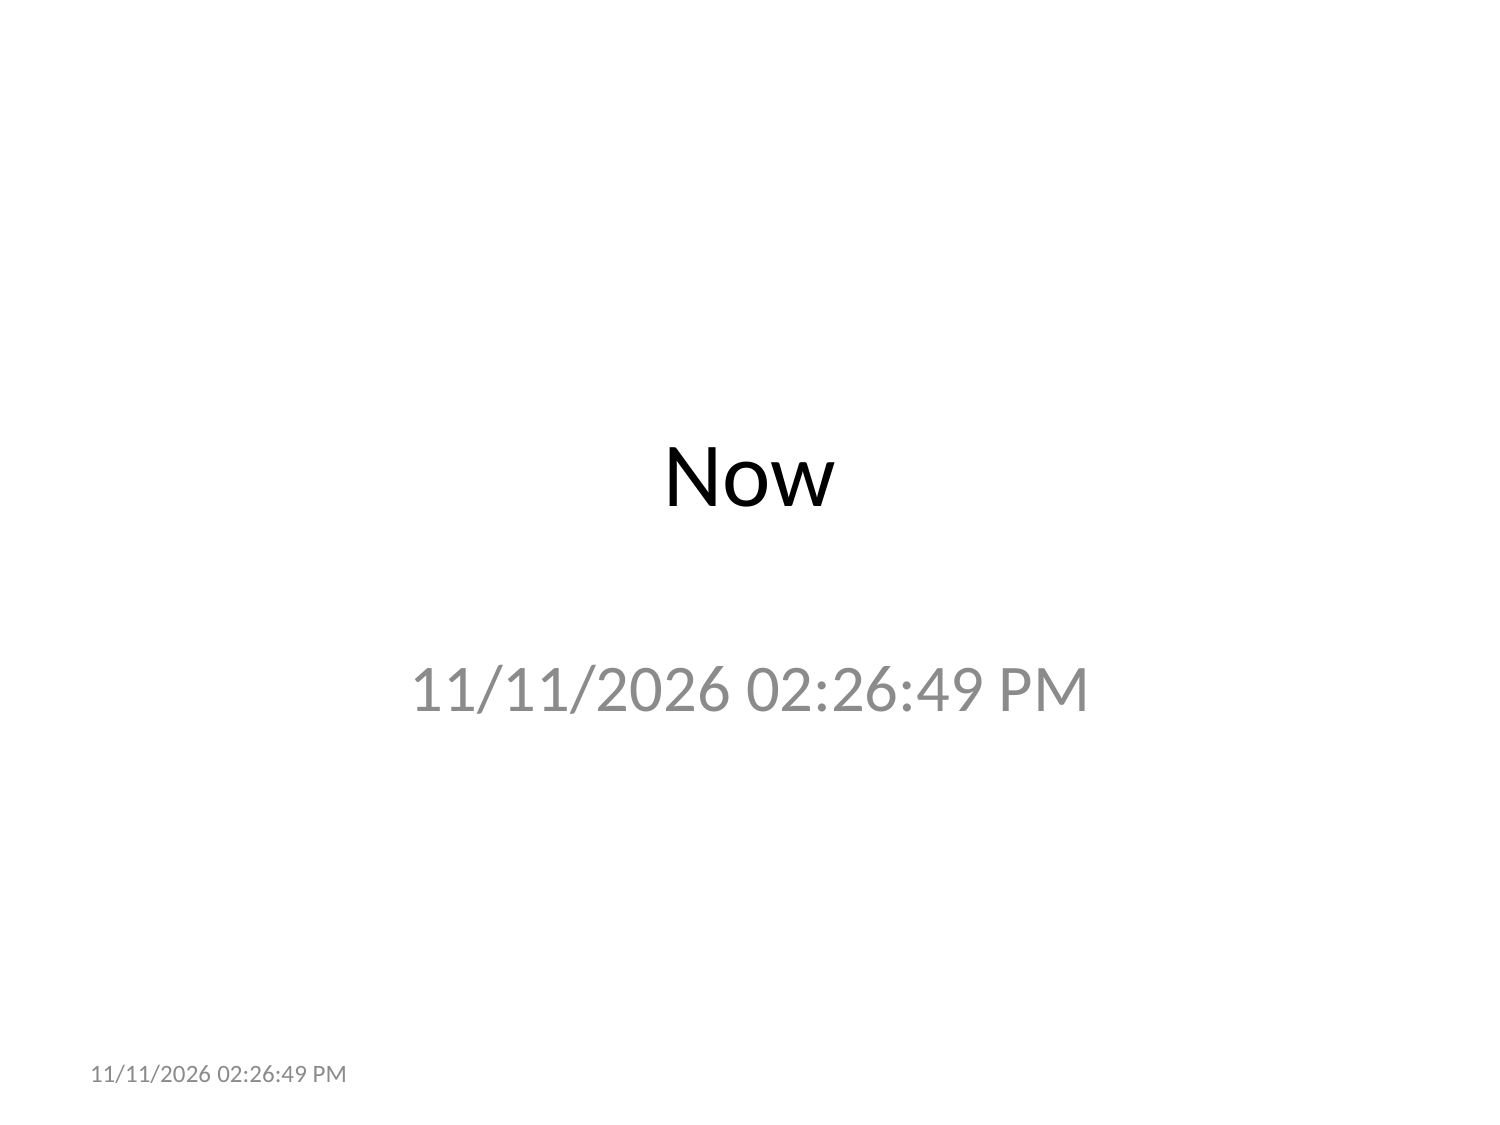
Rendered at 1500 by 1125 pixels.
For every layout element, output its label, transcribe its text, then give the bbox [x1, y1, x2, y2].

subtitle 2011-12-19 10:20:04 AM [225, 637, 1275, 925]
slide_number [75, 1042, 425, 1103]
title Now [112, 349, 1388, 591]
